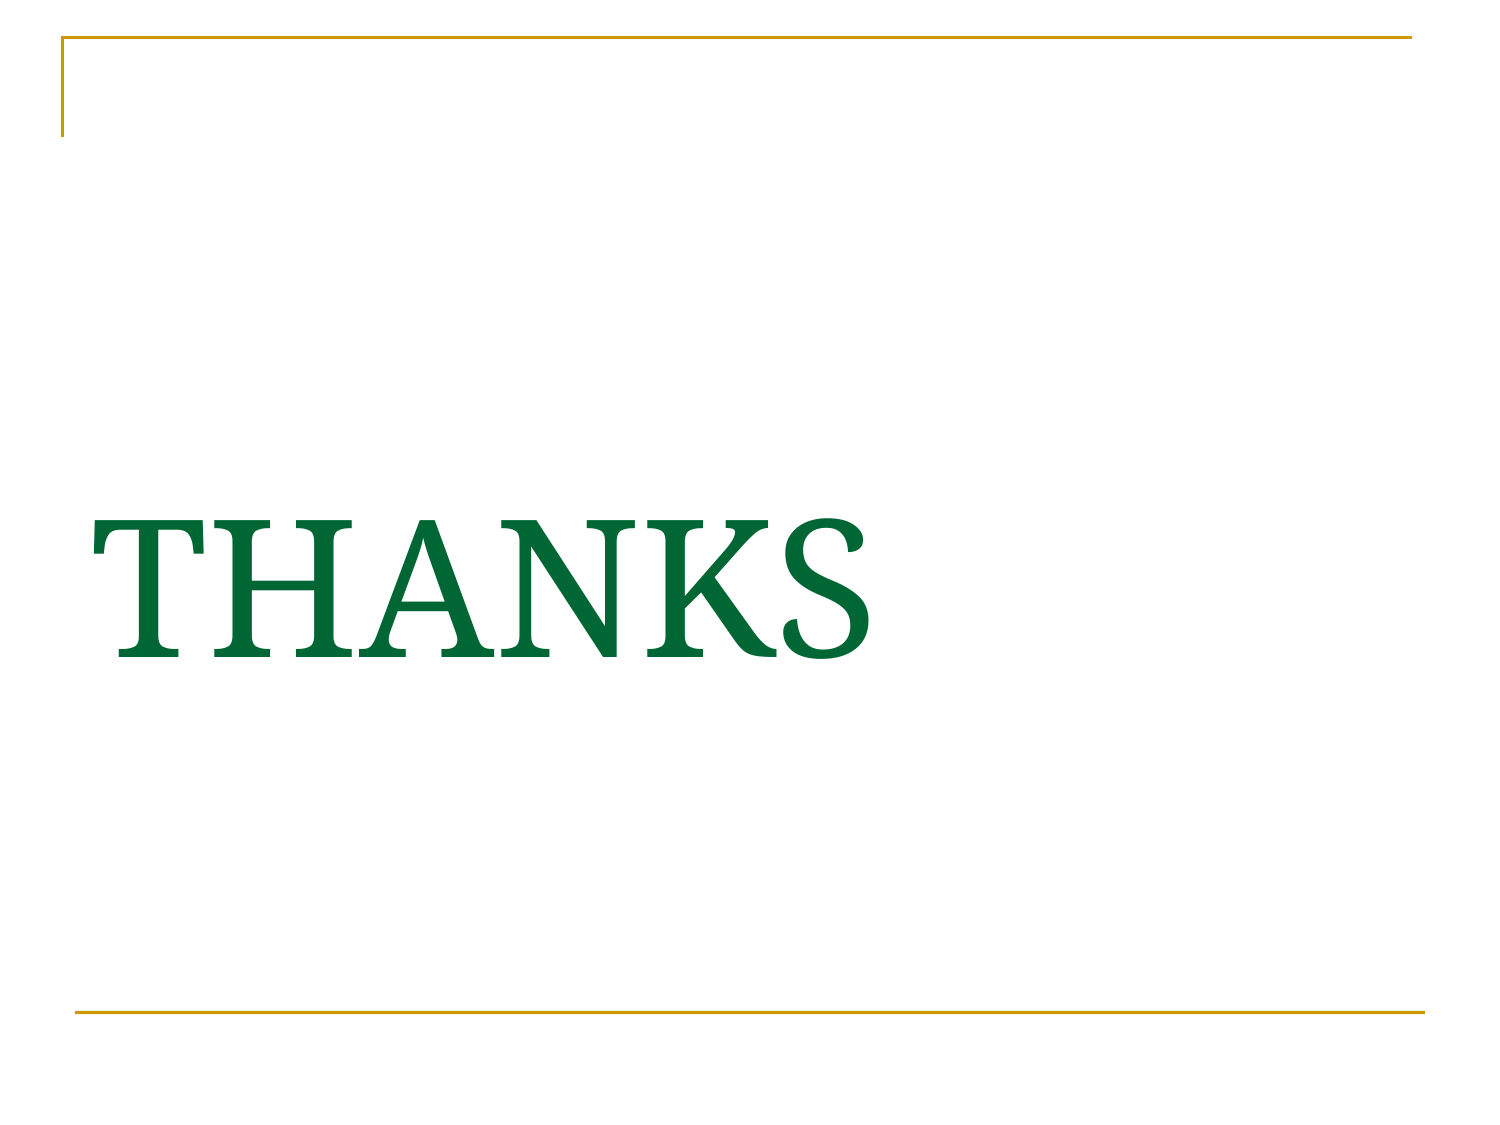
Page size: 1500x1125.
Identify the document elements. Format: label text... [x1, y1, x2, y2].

title THANKS [74, 474, 1426, 688]
